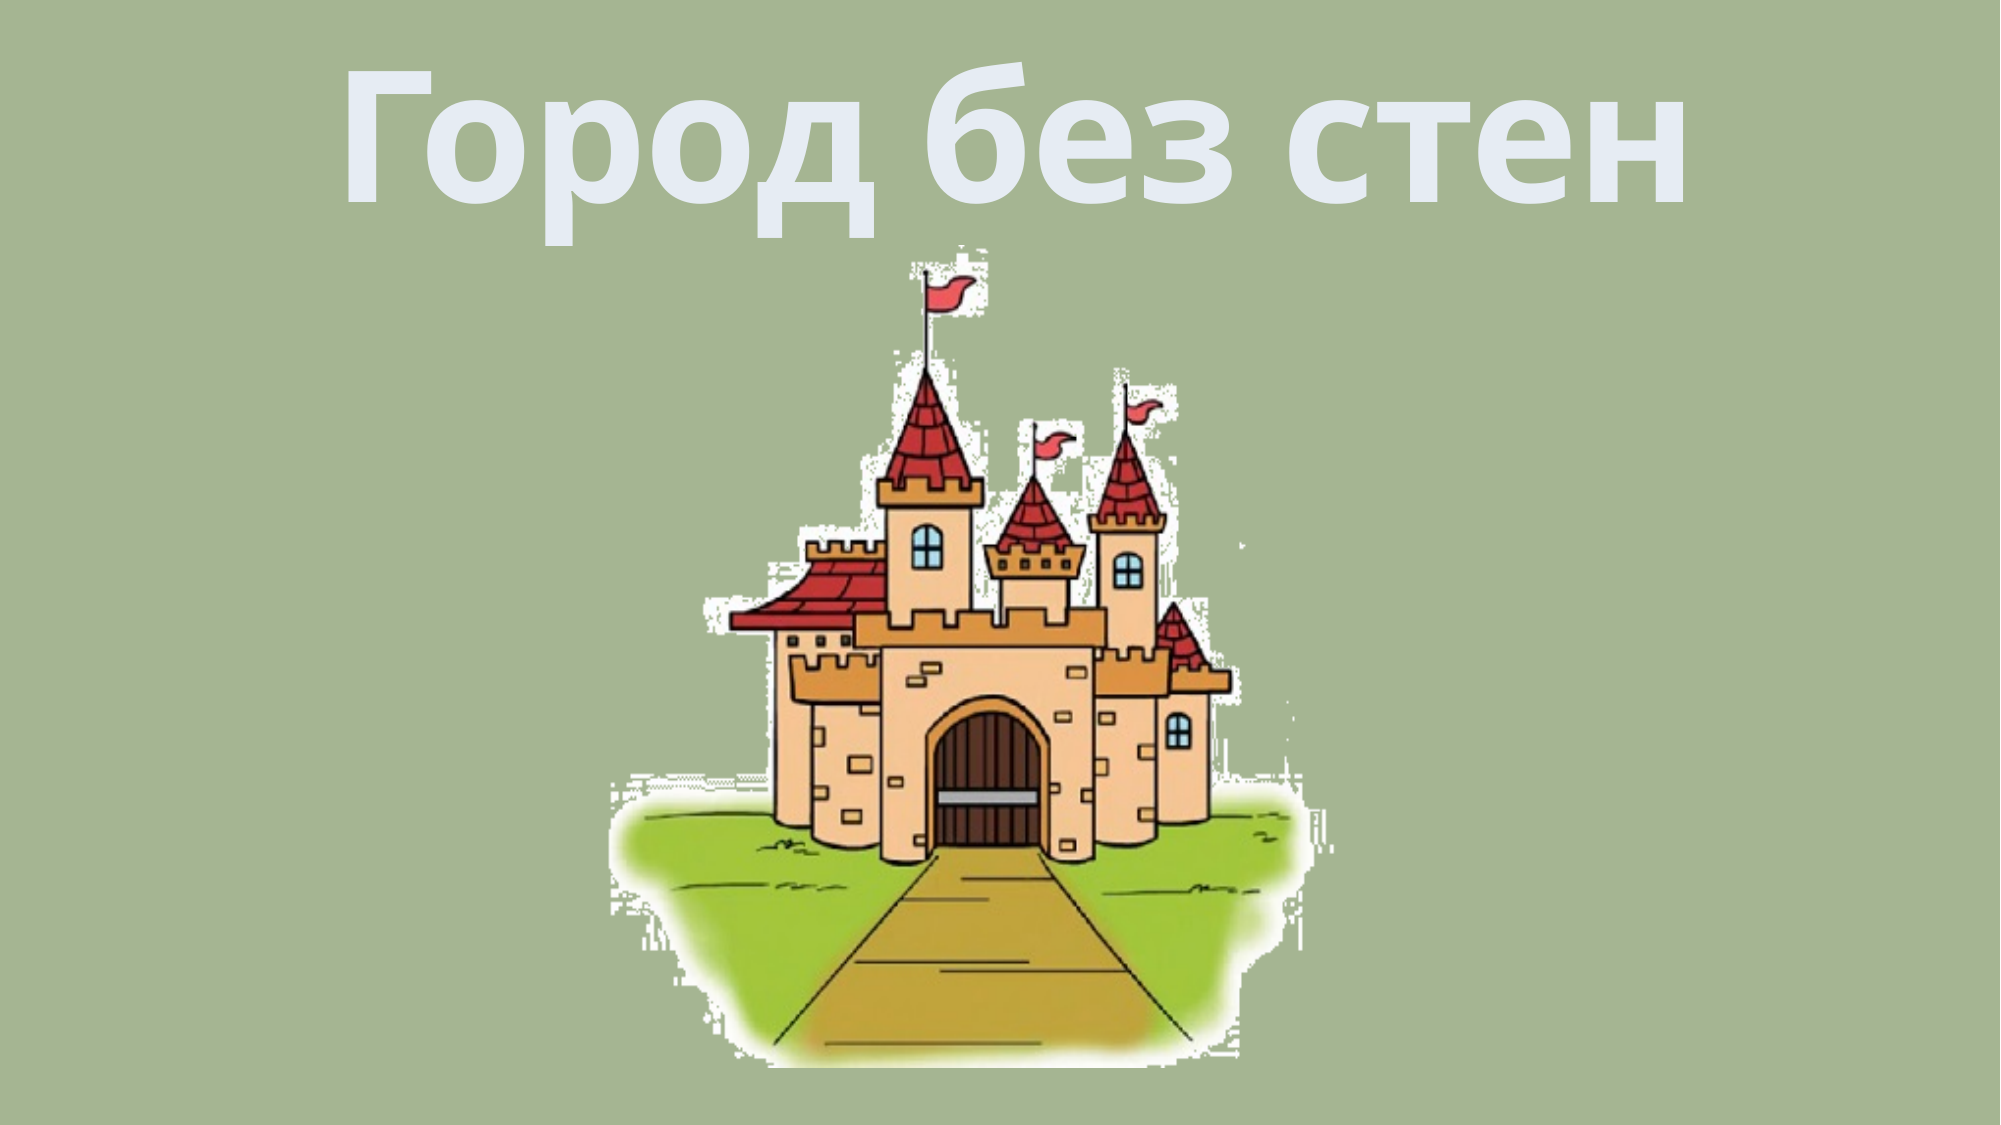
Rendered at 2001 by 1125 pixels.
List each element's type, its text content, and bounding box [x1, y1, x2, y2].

title Город без стен [197, 152, 1833, 246]
picture [516, 244, 1403, 1069]
